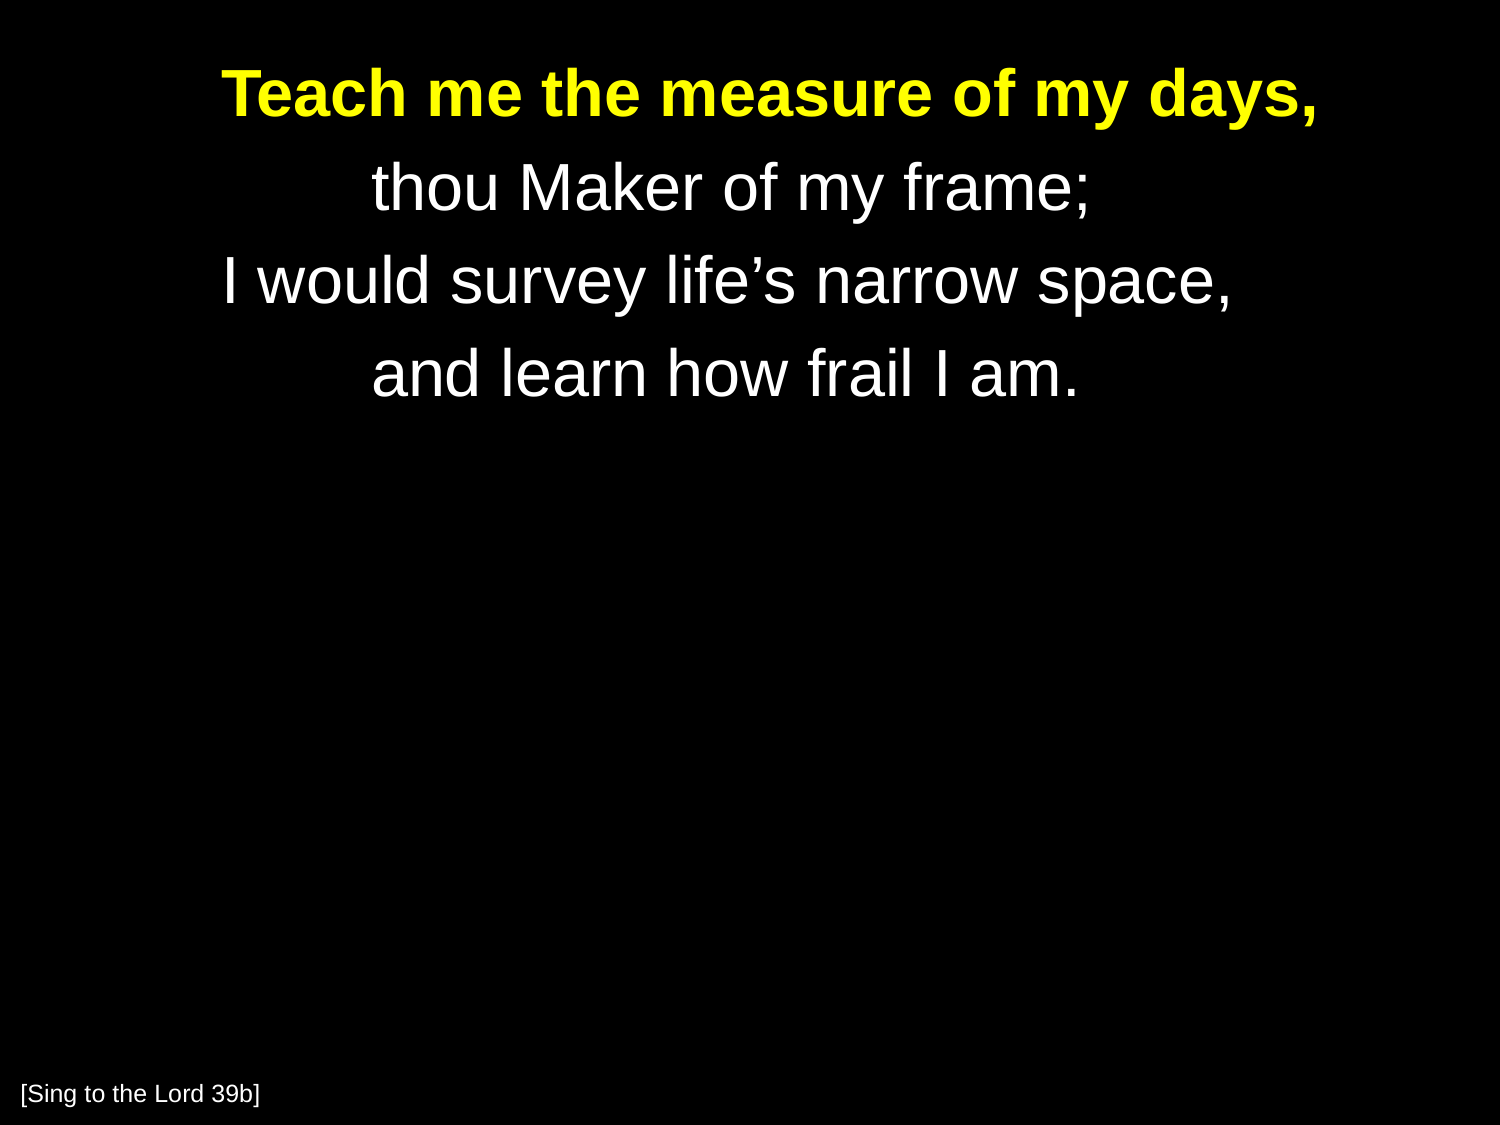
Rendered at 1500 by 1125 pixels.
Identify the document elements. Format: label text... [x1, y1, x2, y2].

text_box [Sing to the Lord 39b] [5, 1070, 526, 1115]
list Teach me the measure of my days, thou Maker of my frame; I would survey life’s narrow space, and learn how frail I am. [0, 42, 1500, 1047]
